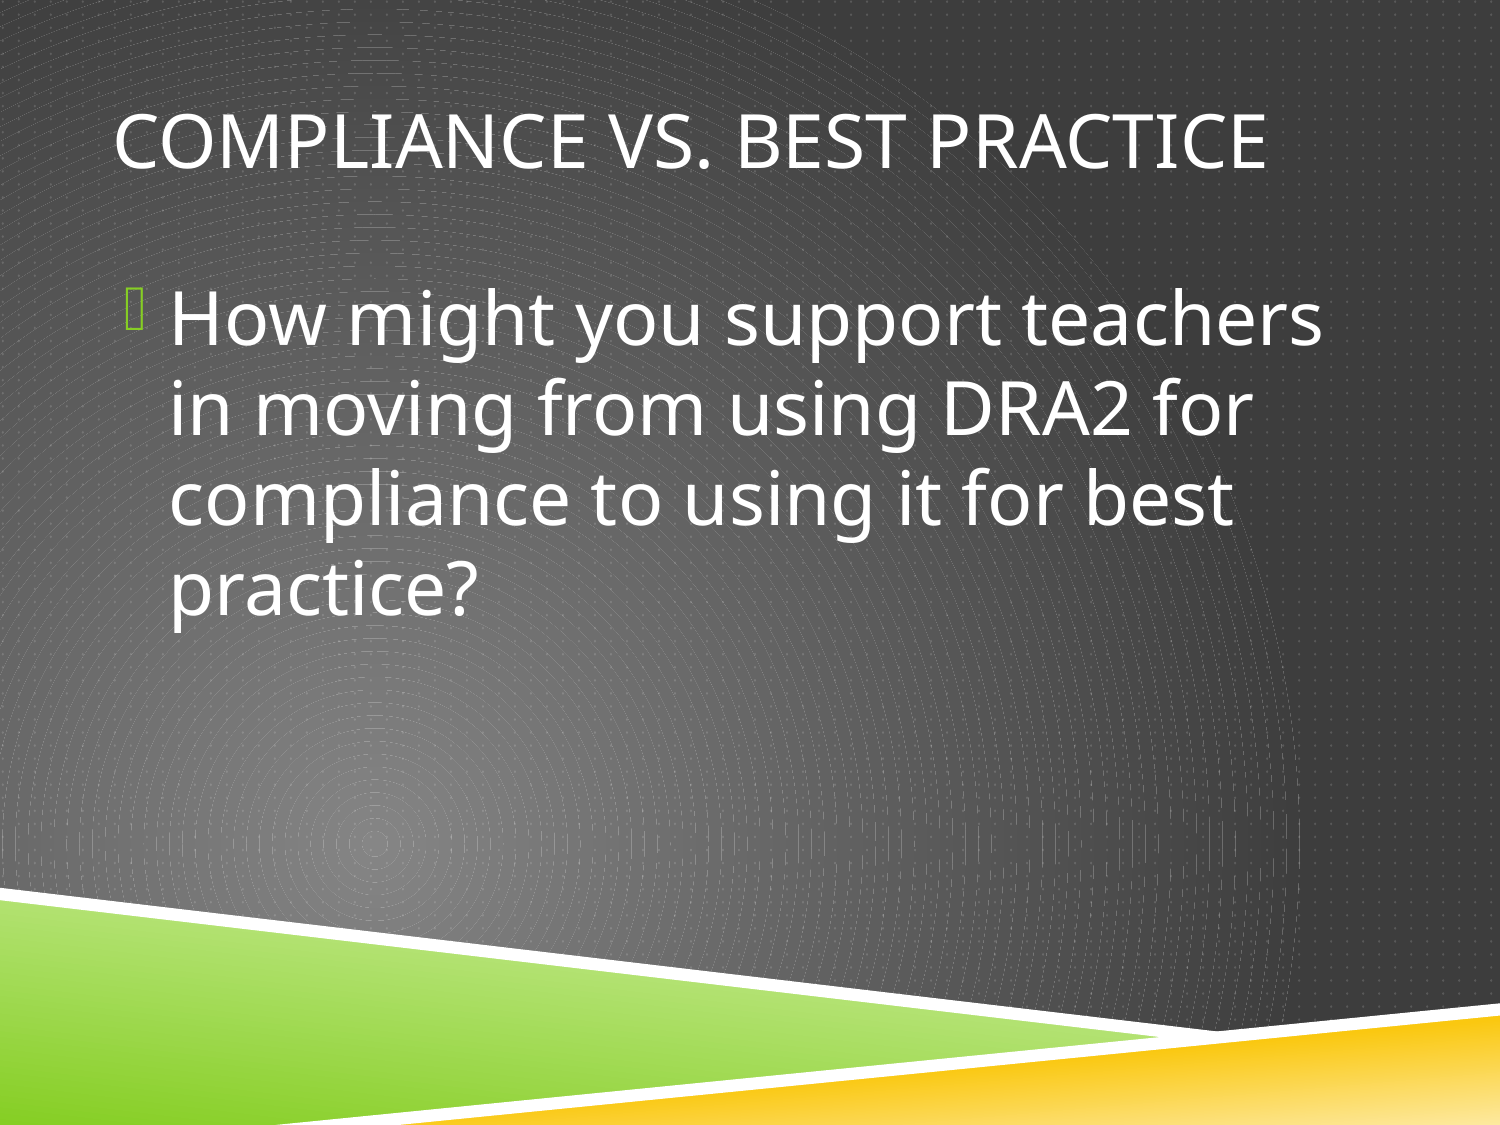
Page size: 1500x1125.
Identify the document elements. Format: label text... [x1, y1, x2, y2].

title Compliance vs. Best practice [112, 45, 1388, 233]
list How might you support teachers in moving from using DRA2 for compliance to using it for best practice? [112, 262, 1388, 875]
